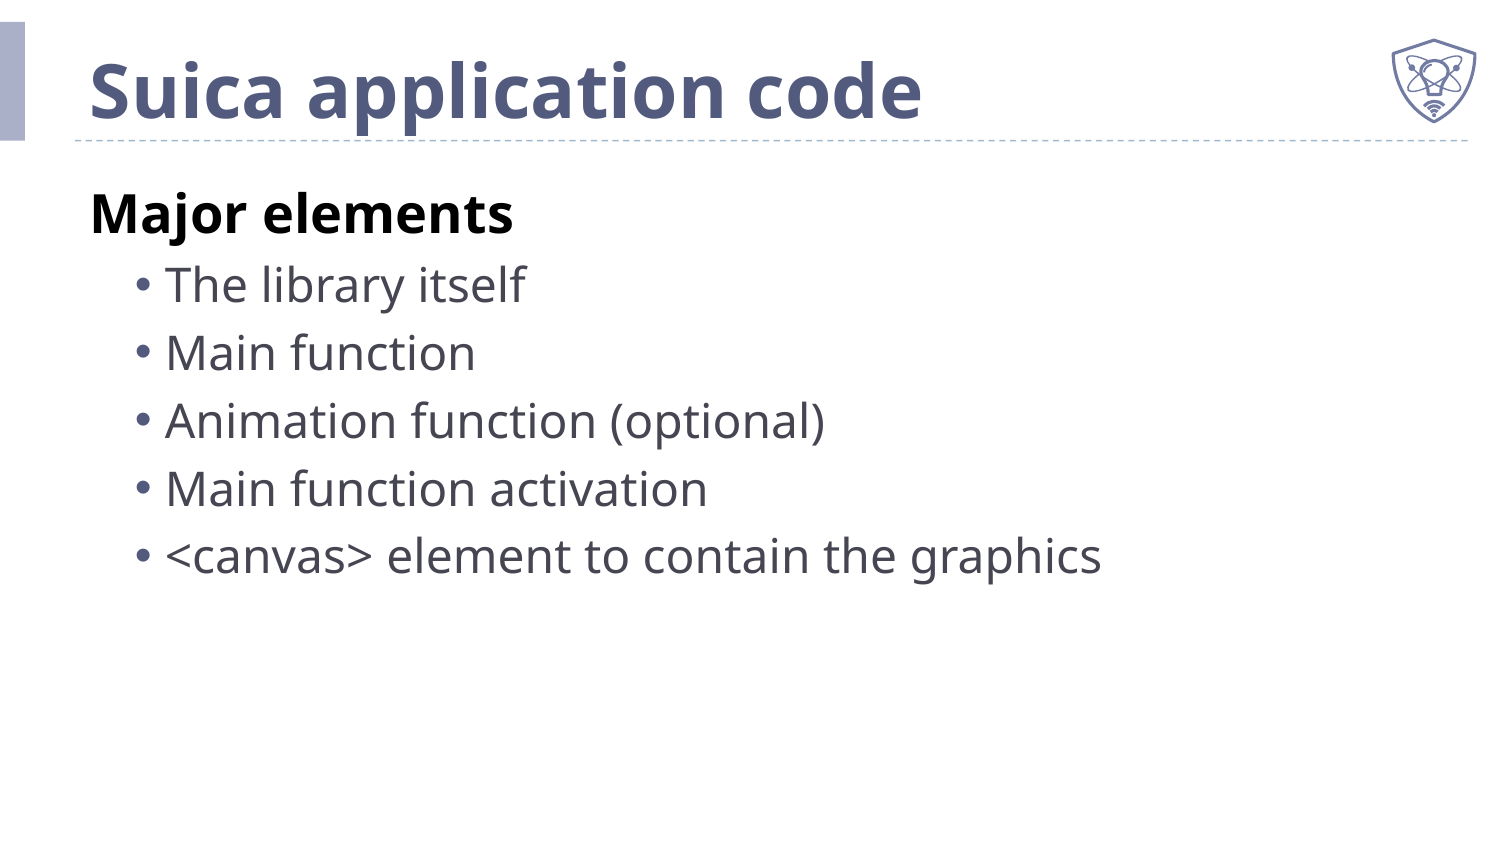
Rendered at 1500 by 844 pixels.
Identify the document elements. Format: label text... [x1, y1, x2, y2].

title Suica application code [75, 18, 1475, 141]
list Major elements The library itself Main function Animation function (optional) Main function activation <canvas> element to contain the graphics [75, 171, 1475, 835]
